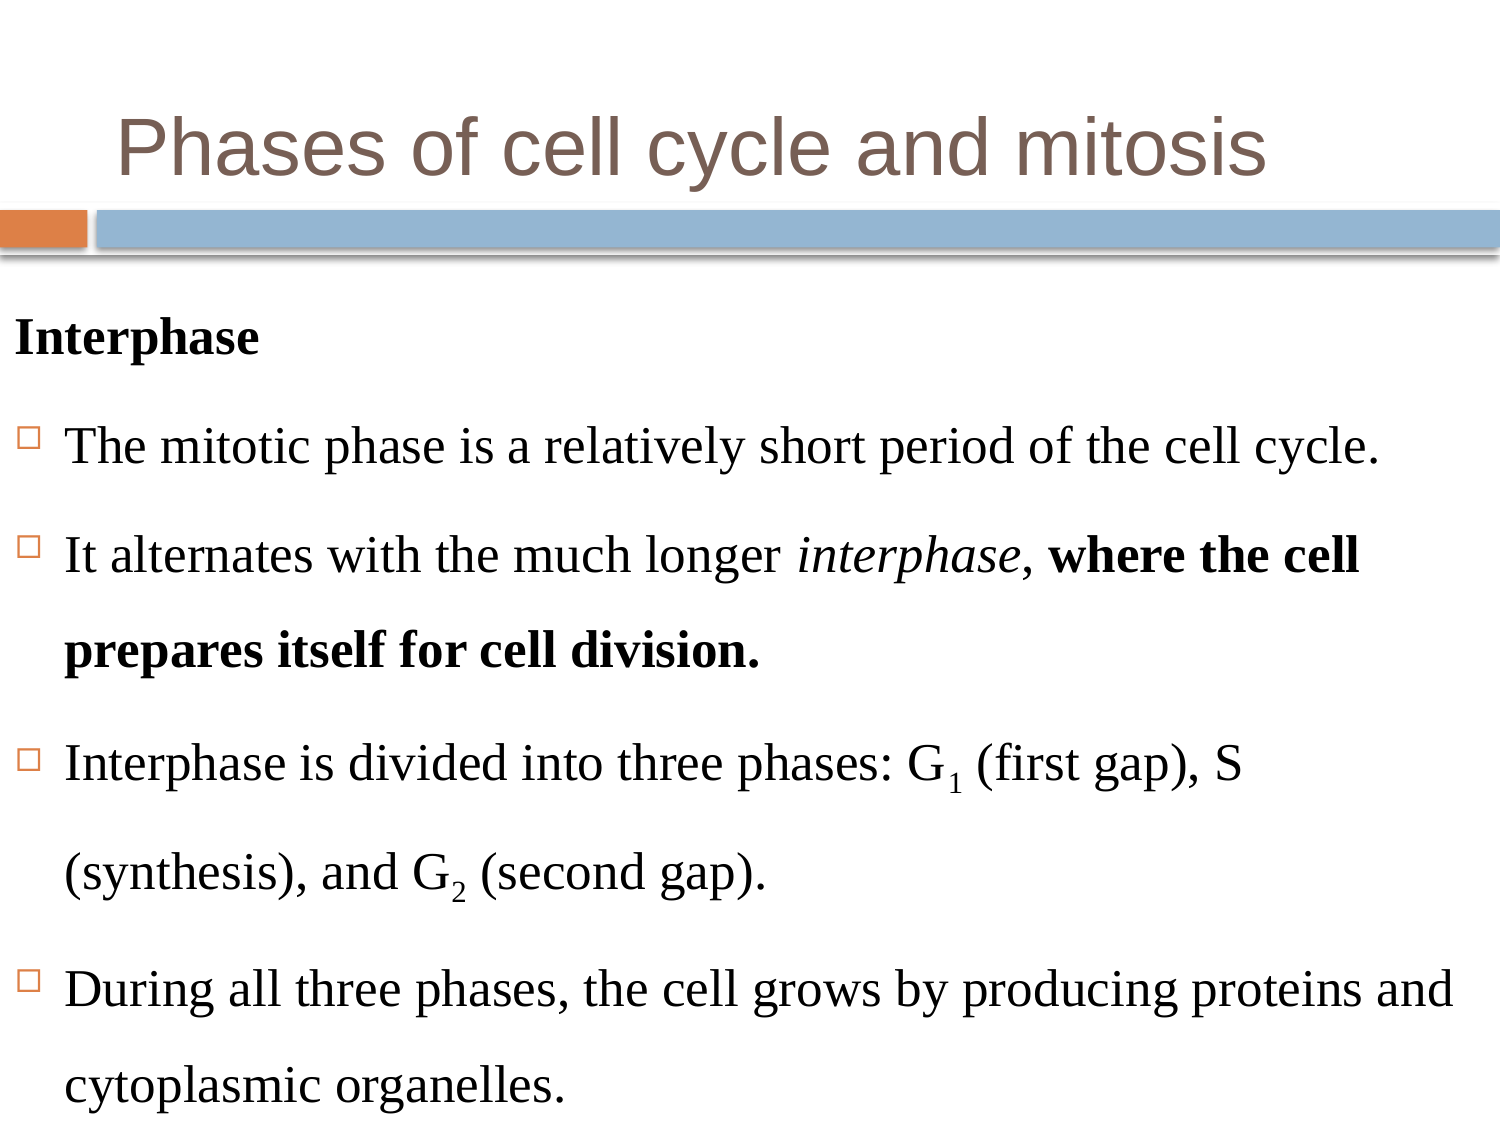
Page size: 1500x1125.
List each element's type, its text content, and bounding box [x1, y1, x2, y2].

list Interphase The mitotic phase is a relatively short period of the cell cycle. It alternates with the much longer interphase, where the cell prepares itself for cell division. Interphase is divided into three phases: G1 (first gap), S (synthesis), and G2 (second gap). During all three phases, the cell grows by producing proteins and cytoplasmic organelles. [0, 262, 1500, 1125]
title Phases of cell cycle and mitosis [100, 37, 1438, 200]
